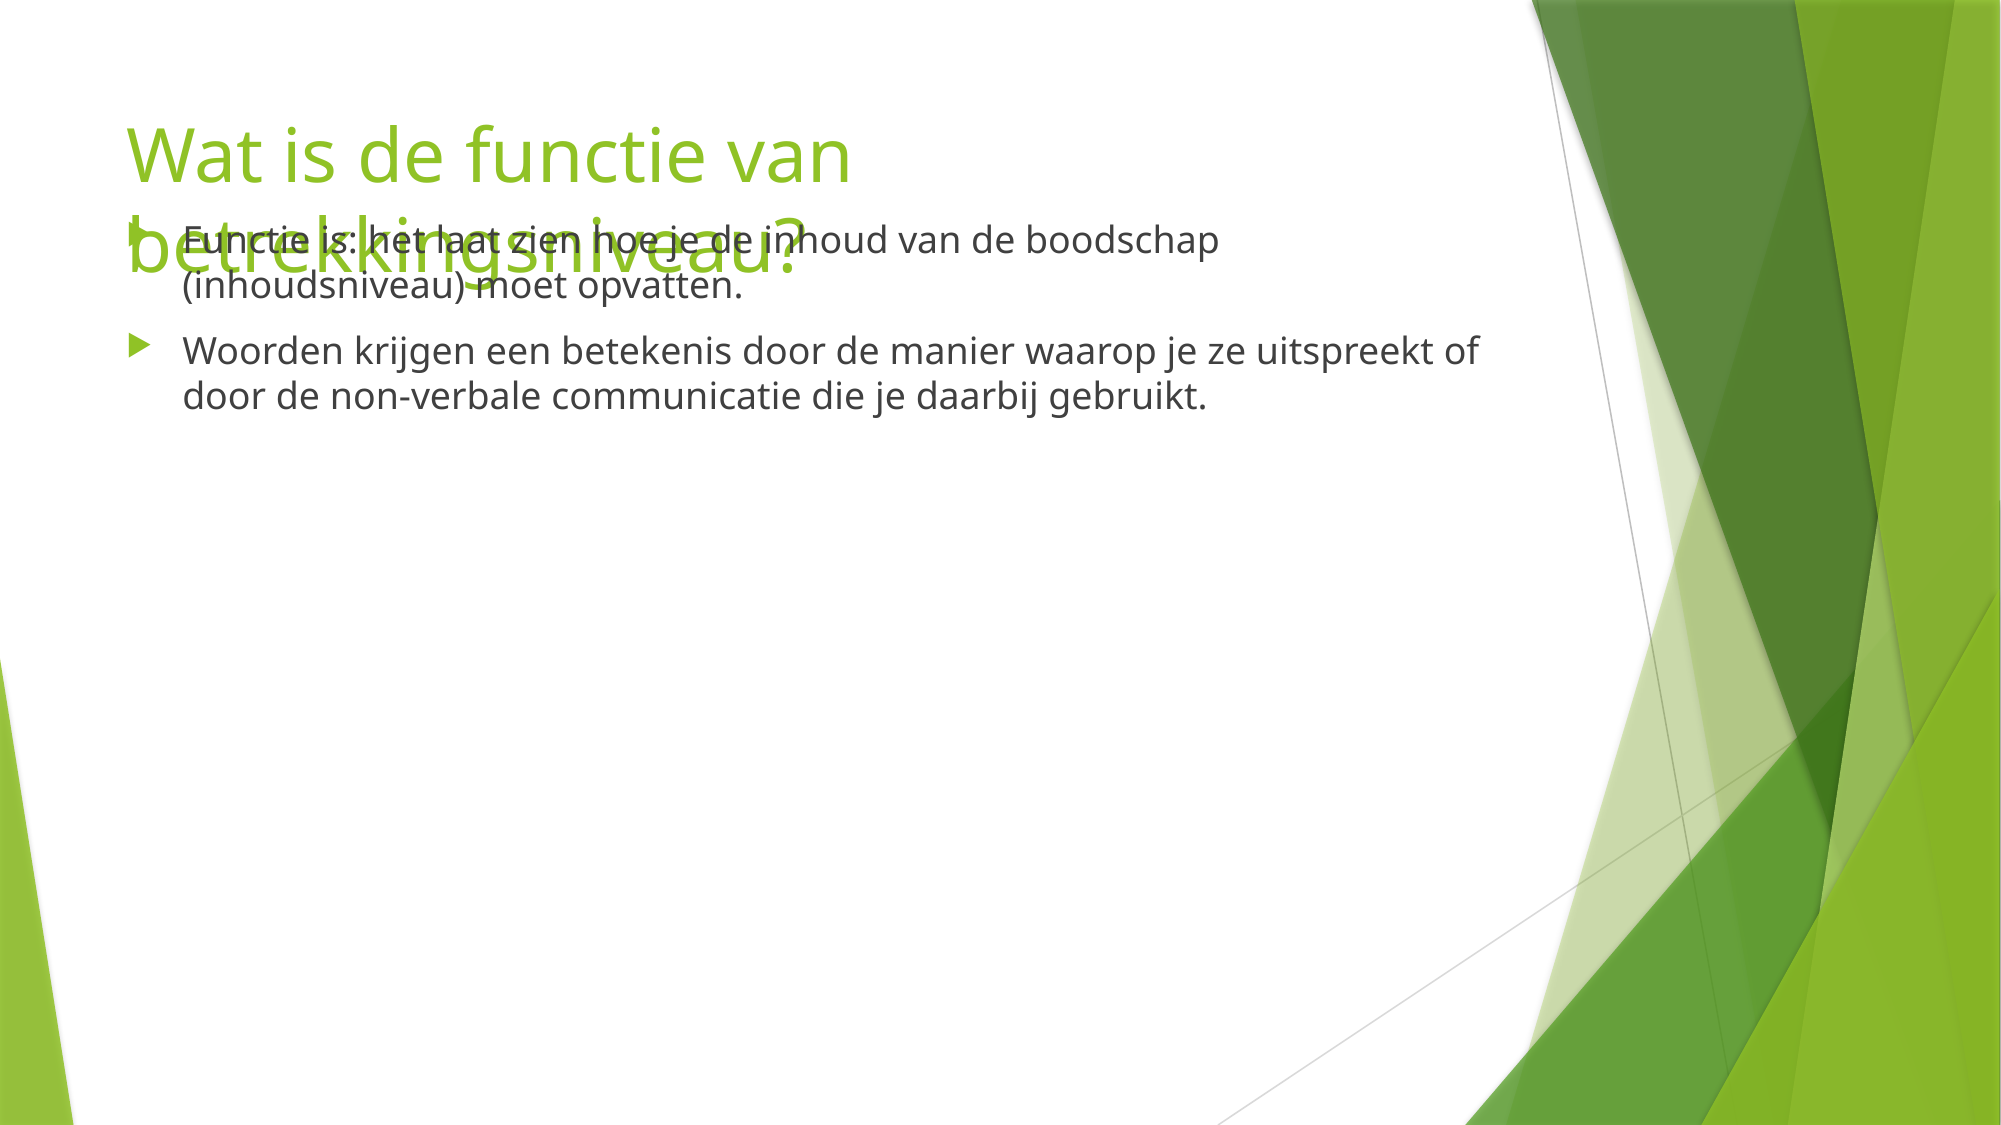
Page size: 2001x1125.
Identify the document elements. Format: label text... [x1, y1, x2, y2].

list Functie is: het laat zien hoe je de inhoud van de boodschap (inhoudsniveau) moet opvatten. Woorden krijgen een betekenis door de manier waarop je ze uitspreekt of door de non-verbale communicatie die je daarbij gebruikt. [111, 208, 1522, 845]
title Wat is de functie van betrekkingsniveau? [111, 99, 1522, 208]
